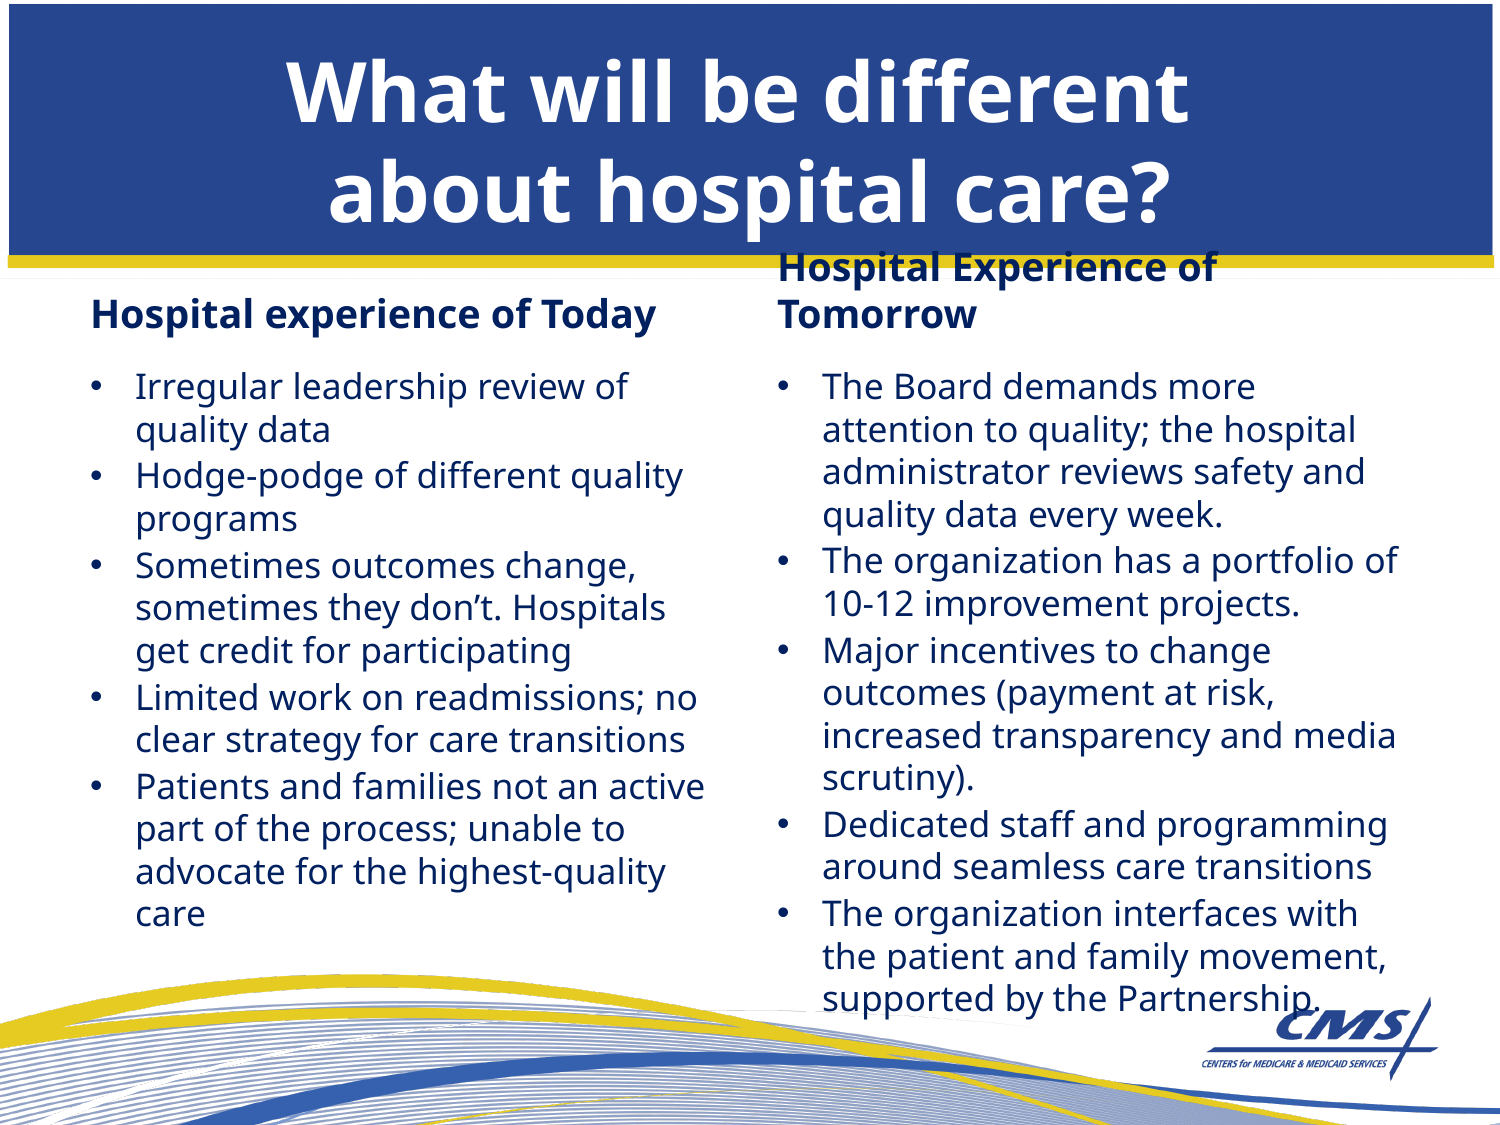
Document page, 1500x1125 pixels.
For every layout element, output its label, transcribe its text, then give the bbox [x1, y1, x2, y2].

list Irregular leadership review of quality data Hodge-podge of different quality programs Sometimes outcomes change, sometimes they don’t. Hospitals get credit for participating Limited work on readmissions; no clear strategy for care transitions Patients and families not an active part of the process; unable to advocate for the highest-quality care [74, 356, 738, 1006]
list Hospital Experience of Tomorrow [761, 251, 1426, 356]
list Hospital experience of Today [74, 283, 738, 356]
picture [0, 0, 1500, 1125]
title What will be different about hospital care? [74, 44, 1426, 233]
list The Board demands more attention to quality; the hospital administrator reviews safety and quality data every week. The organization has a portfolio of 10-12 improvement projects. Major incentives to change outcomes (payment at risk, increased transparency and media scrutiny). Dedicated staff and programming around seamless care transitions The organization interfaces with the patient and family movement, supported by the Partnership. [761, 356, 1426, 1006]
